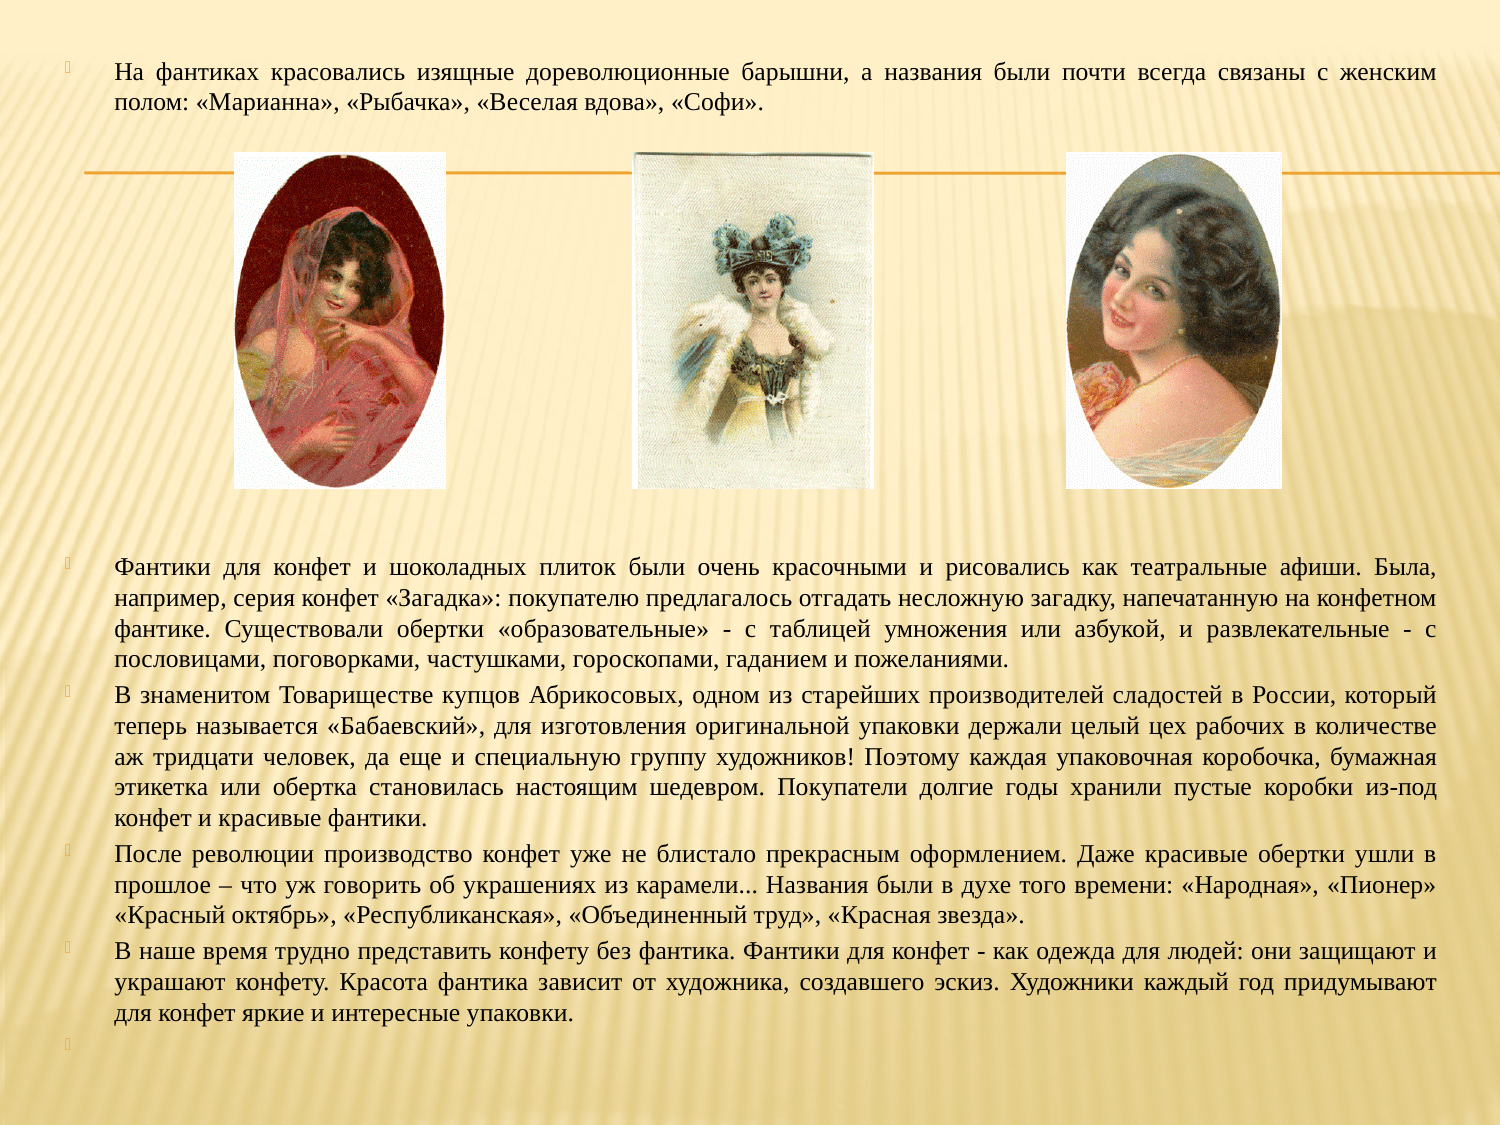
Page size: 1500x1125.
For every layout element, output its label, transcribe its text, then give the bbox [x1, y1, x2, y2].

picture [1066, 152, 1283, 489]
list На фантиках красовались изящные дореволюционные барышни, а названия были почти всегда связаны с женским полом: «Марианна», «Рыбачка», «Веселая вдова», «Софи». Фантики для конфет и шоколадных плиток были очень красочными и рисовались как театральные афиши. Была, например, серия конфет «Загадка»: покупателю предлагалось отгадать несложную загадку, напечатанную на конфетном фантике. Существовали обертки «образовательные» - с таблицей умножения или азбукой, и развлекательные - с пословицами, поговорками, частушками, гороскопами, гаданием и пожеланиями. В знаменитом Товариществе купцов Абрикосовых, одном из старейших производителей сладостей в России, который теперь называется «Бабаевский», для изготовления оригинальной упаковки держали целый цех рабочих в количестве аж тридцати человек, да еще и специальную группу художников! Поэтому каждая упаковочная коробочка, бумажная этикетка или обертка становилась настоящим шедевром. Покупатели долгие годы хранили пустые коробки из-под конфет и красивые фантики. После революции производство конфет уже не блистало прекрасным оформлением. Даже красивые обертки ушли в прошлое – что уж говорить об украшениях из карамели... Названия были в духе того времени: «Народная», «Пионер» «Красный октябрь», «Республиканская», «Объединенный труд», «Красная звезда». В наше время трудно представить конфету без фантика. Фантики для конфет - как одежда для людей: они защищают и украшают конфету. Красота фантика зависит от художника, создавшего эскиз. Художники каждый год придумывают для конфет яркие и интересные упаковки. [50, 46, 1454, 1079]
picture [632, 152, 874, 489]
picture [234, 152, 446, 489]
